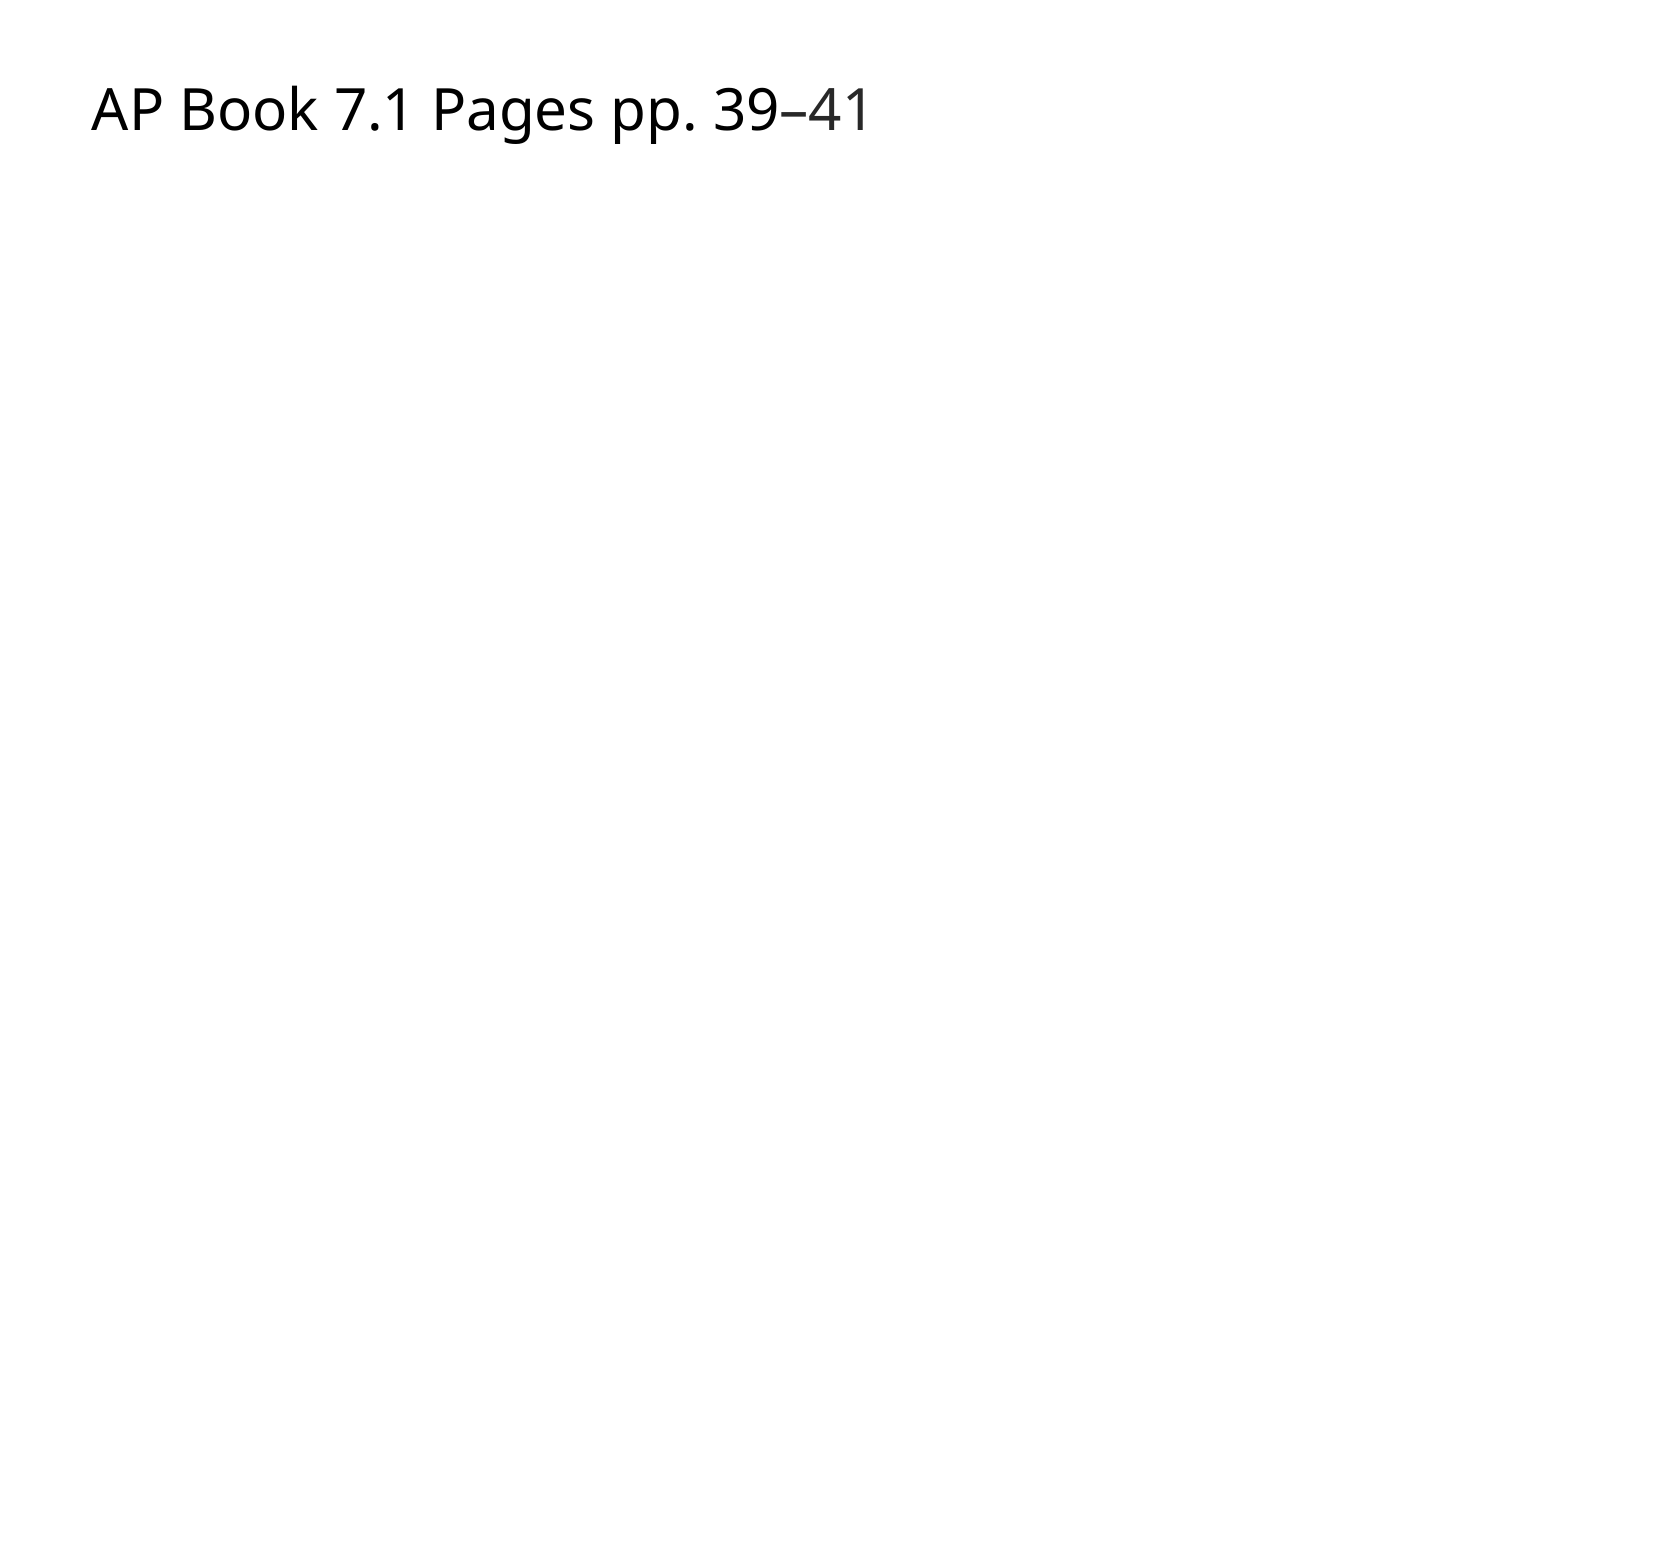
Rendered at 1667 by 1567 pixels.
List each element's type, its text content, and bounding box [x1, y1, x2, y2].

text_box AP Book 7.1 Pages pp. 39–41 [77, 64, 1161, 150]
